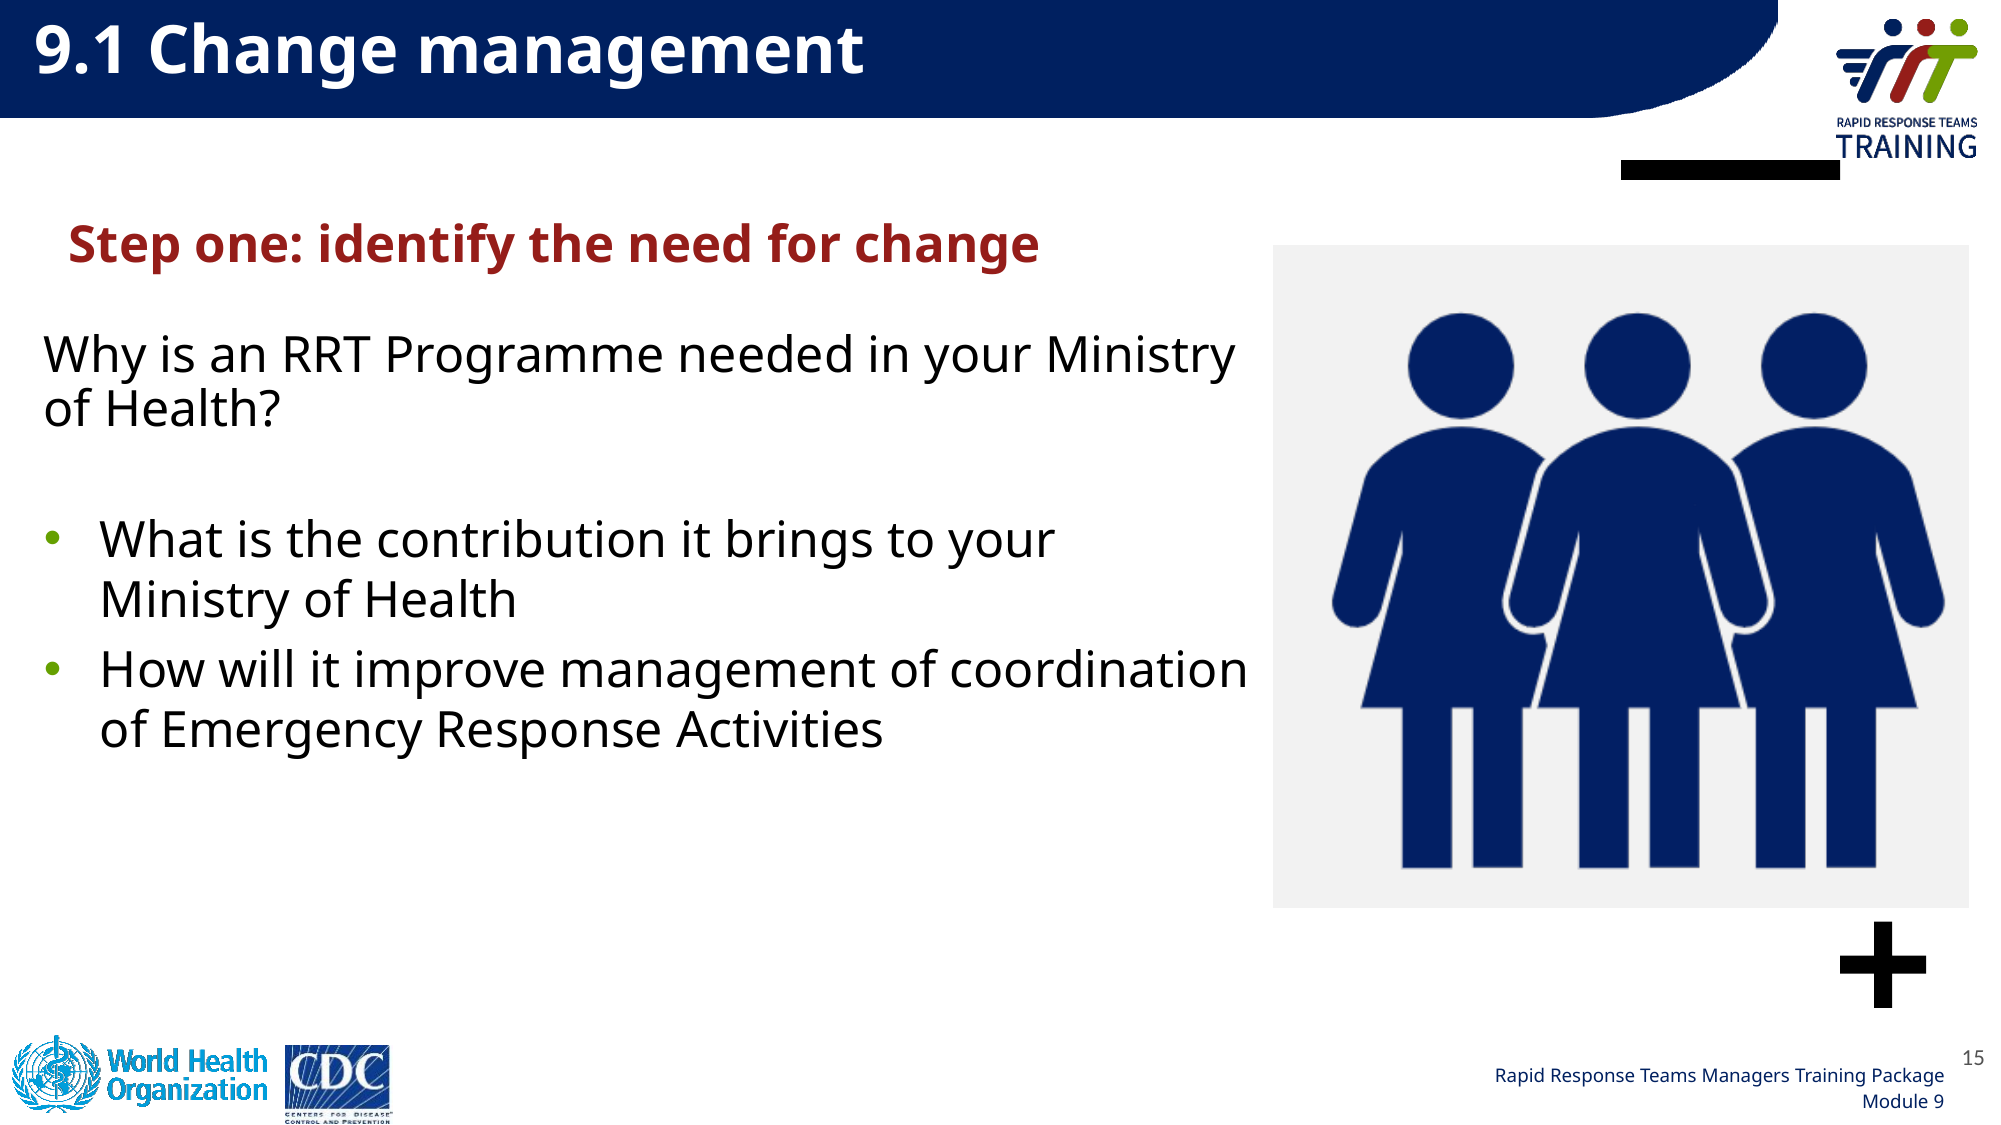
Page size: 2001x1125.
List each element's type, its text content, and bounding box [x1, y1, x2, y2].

list Why is an RRT Programme needed in your Ministry of Health? What is the contribution it brings to your Ministry of Health How will it improve management of coordination of Emergency Response Activities [28, 320, 1273, 806]
picture [46, 1056, 54, 1061]
picture [1299, 252, 1978, 930]
picture [36, 1035, 267, 1113]
picture [50, 1109, 62, 1113]
picture [12, 1035, 53, 1067]
picture [43, 1088, 54, 1094]
text_box 9.1 Change management [19, 0, 1036, 95]
slide_number 15 [1931, 1035, 2000, 1088]
picture [28, 1054, 36, 1077]
picture [0, 0, 1778, 118]
picture [38, 1092, 54, 1100]
picture [1835, 19, 1978, 167]
picture [34, 1058, 41, 1077]
picture [12, 1084, 46, 1113]
text_box [1838, 930, 1928, 1010]
picture [38, 1044, 53, 1052]
picture [285, 1045, 393, 1124]
text_box [1619, 158, 1842, 182]
text_box [1273, 245, 1969, 907]
title Step one: identify the need for changeNeed for Change [60, 192, 1493, 300]
